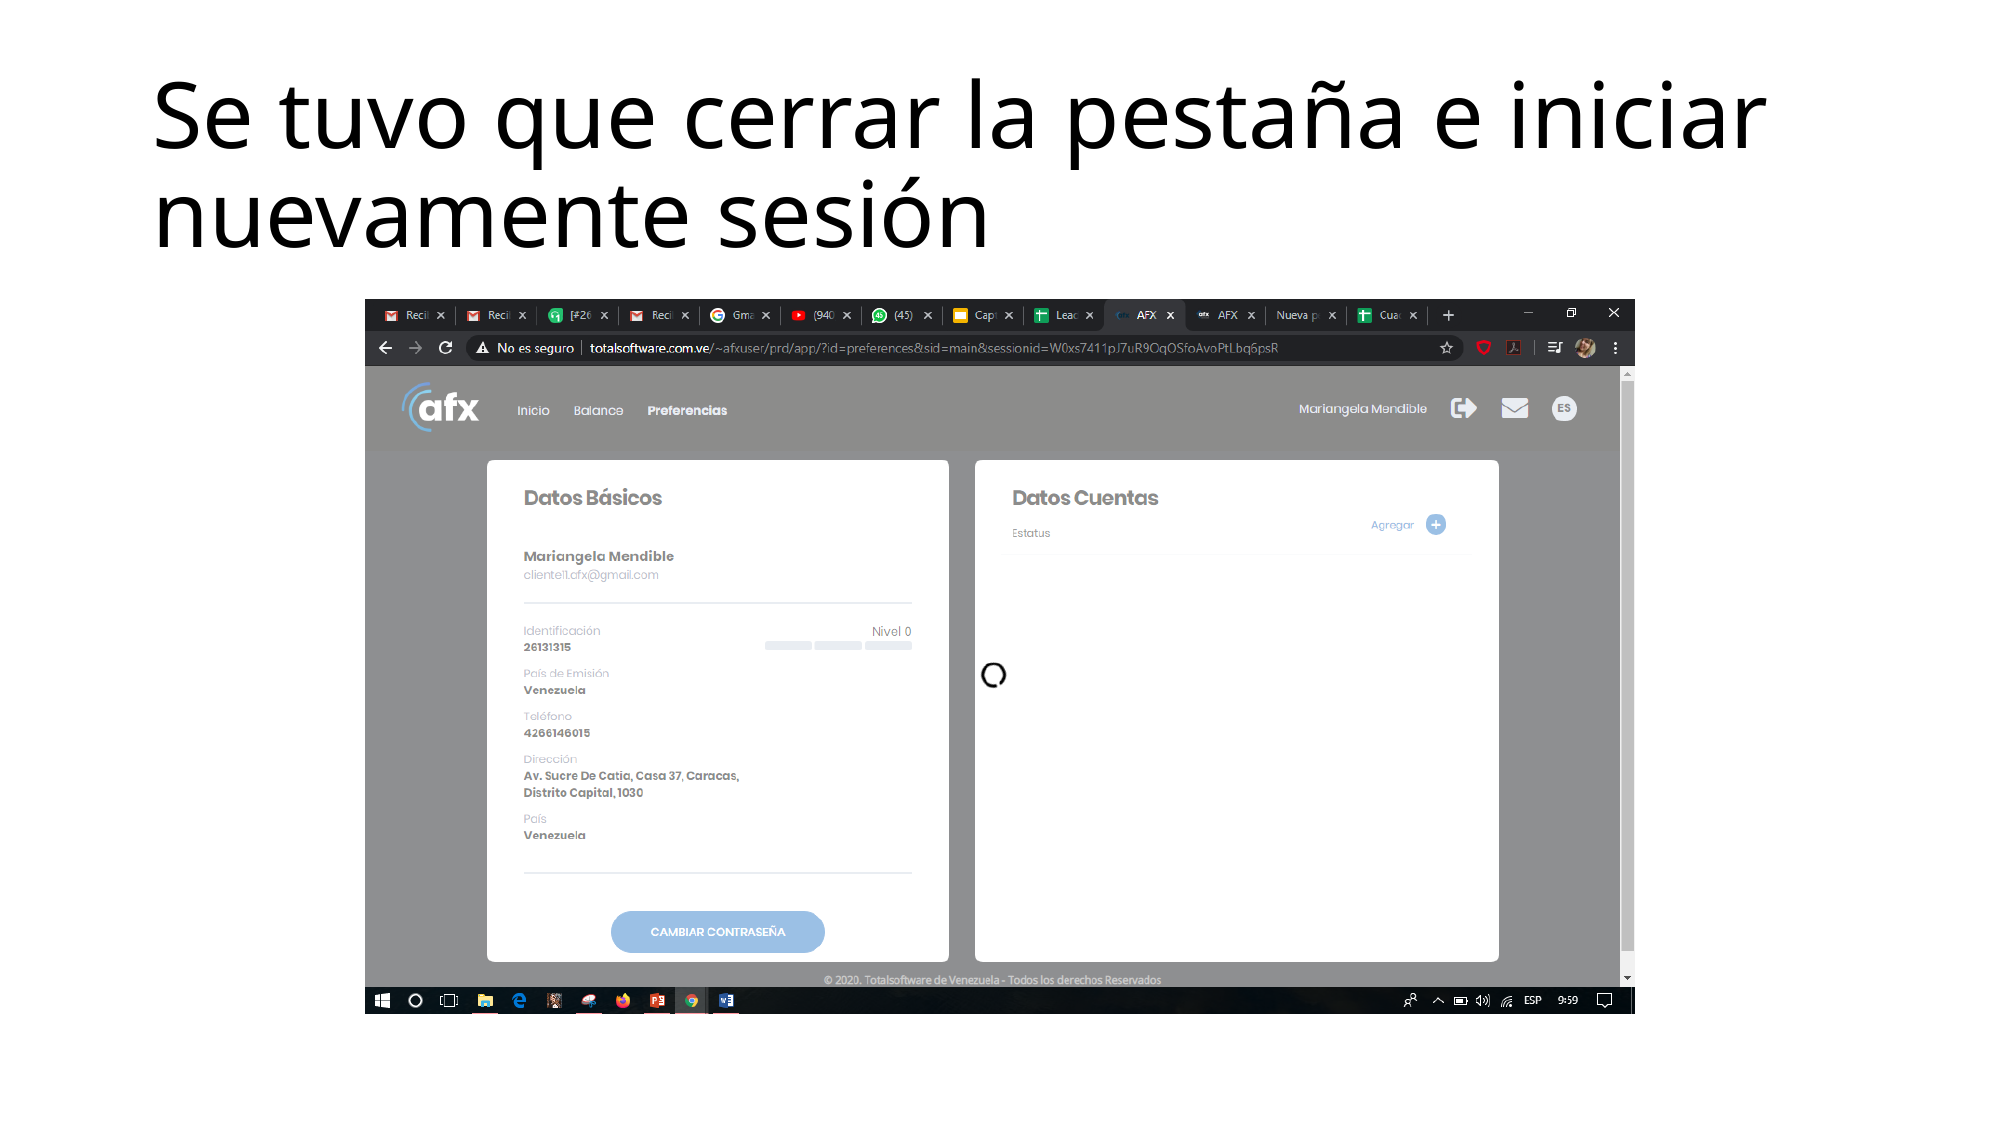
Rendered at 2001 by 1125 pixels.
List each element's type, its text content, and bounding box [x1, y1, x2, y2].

title Se tuvo que cerrar la pestaña e iniciar nuevamente sesión [137, 59, 1863, 278]
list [365, 299, 1635, 1014]
